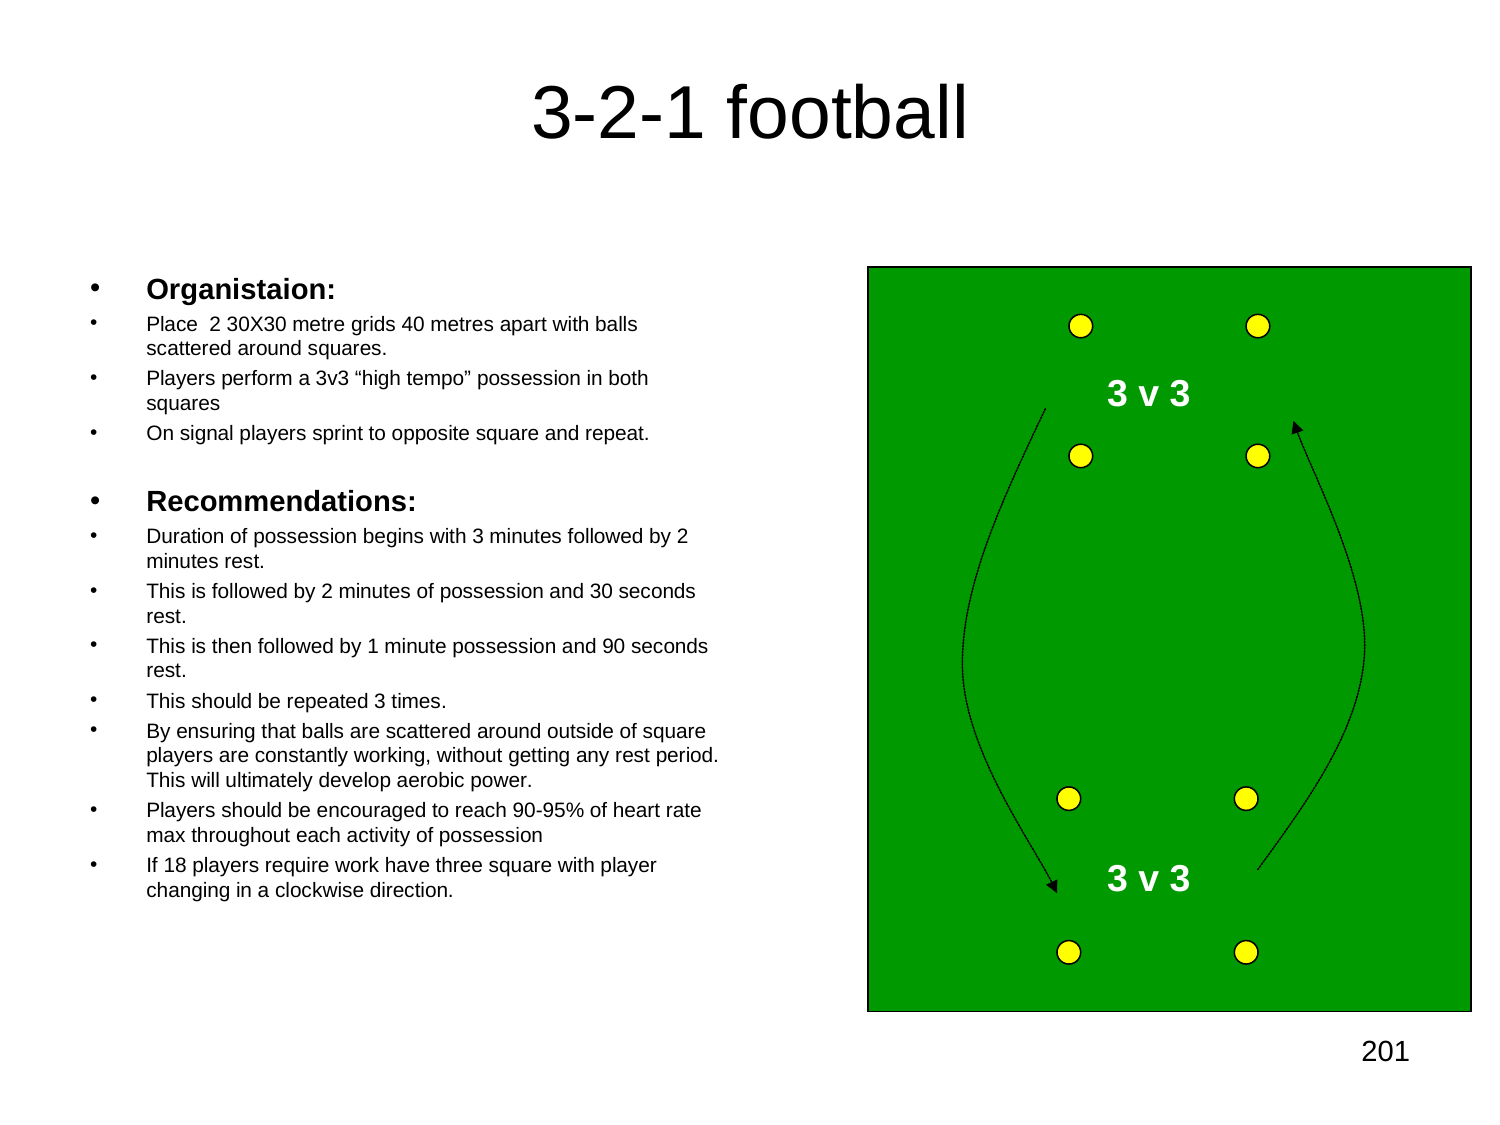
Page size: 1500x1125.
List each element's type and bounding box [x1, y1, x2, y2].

title [75, 45, 1425, 173]
list [75, 262, 738, 1005]
text_box [868, 267, 1471, 1012]
text_box [1074, 1024, 1425, 1103]
